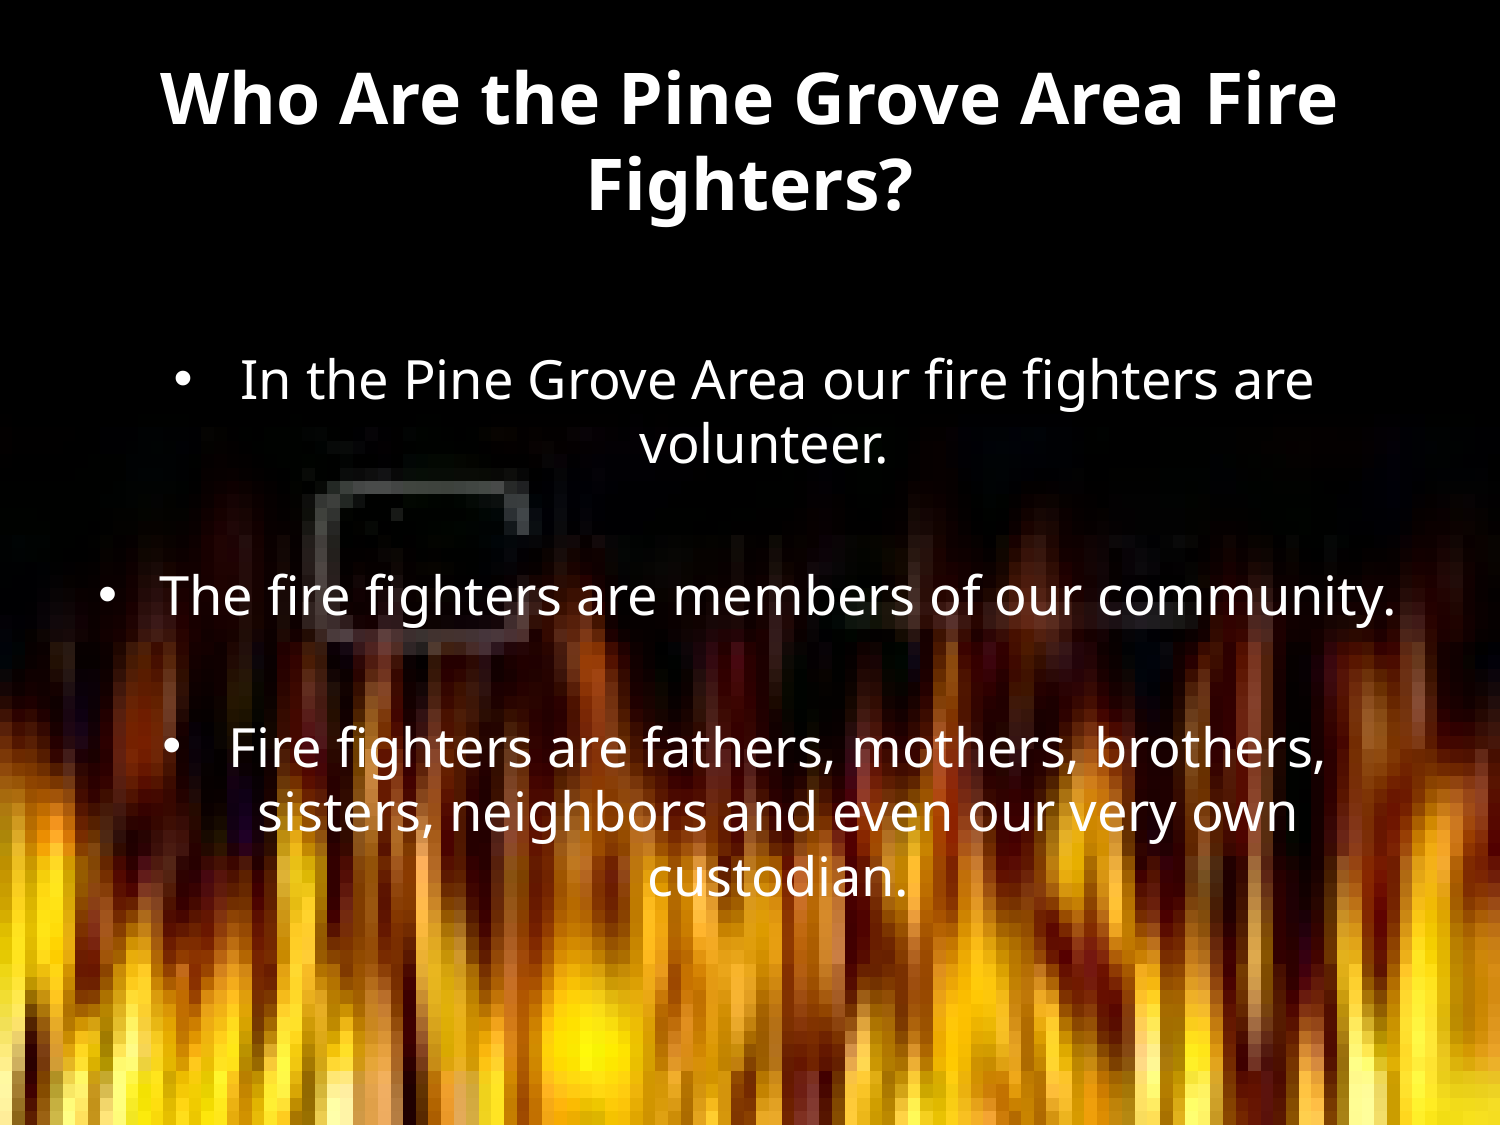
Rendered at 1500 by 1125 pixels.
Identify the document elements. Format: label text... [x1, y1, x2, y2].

title Who Are the Pine Grove Area Fire Fighters? [75, 45, 1425, 233]
picture [0, 0, 1500, 1125]
list In the Pine Grove Area our fire fighters are volunteer. The fire fighters are members of our community. Fire fighters are fathers, mothers, brothers, sisters, neighbors and even our very own custodian. [75, 337, 1425, 1000]
